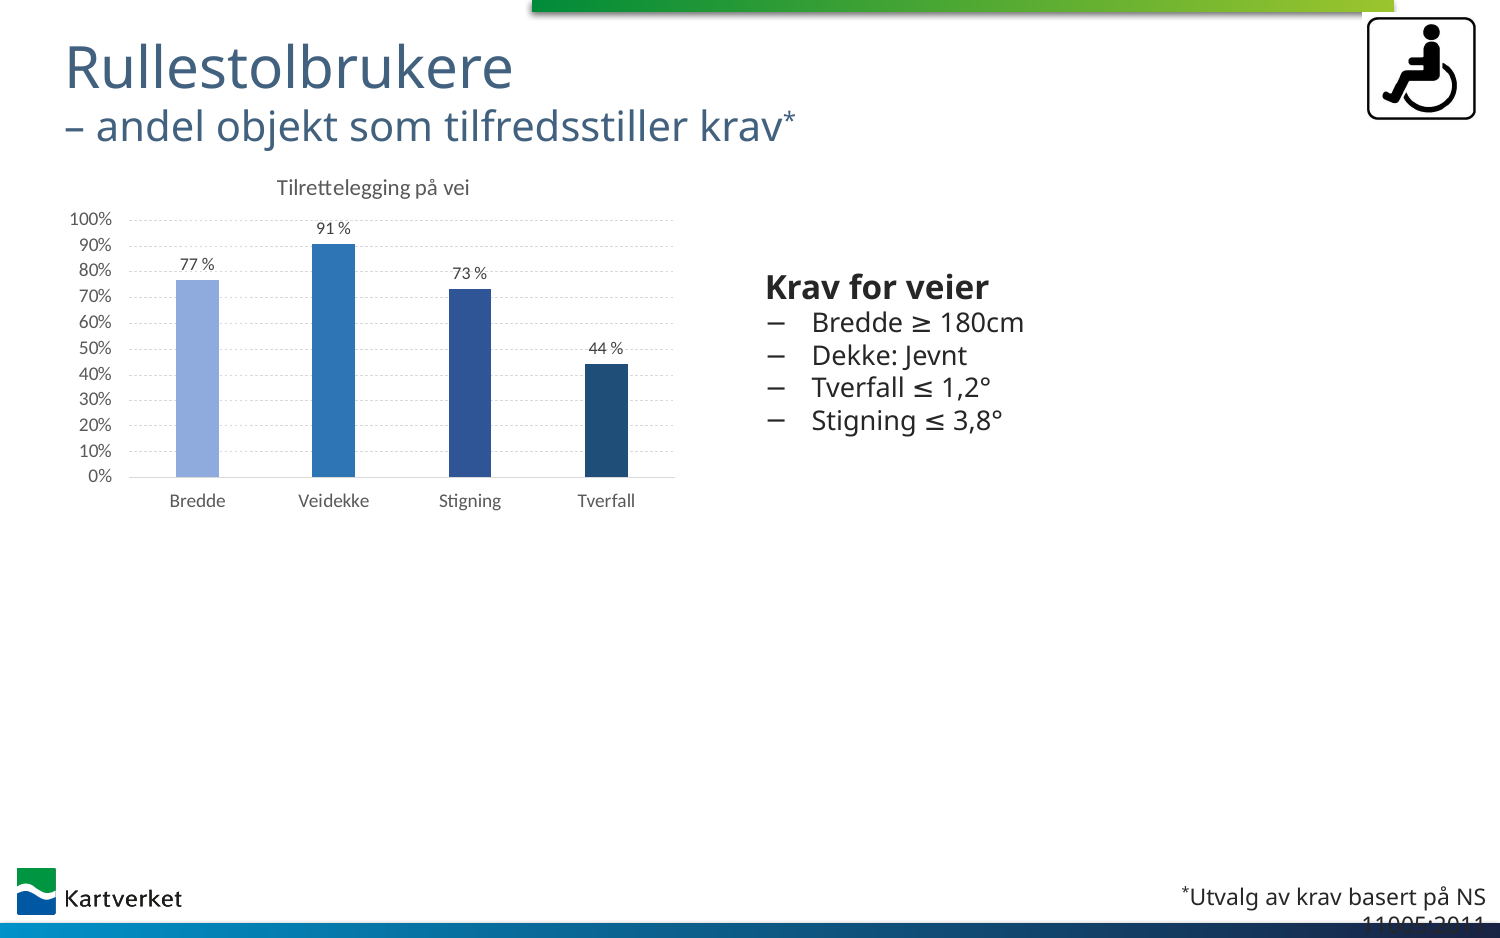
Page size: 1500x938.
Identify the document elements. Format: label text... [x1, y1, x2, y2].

text_box *Utvalg av krav basert på NS 11005:2011 [1068, 873, 1500, 938]
text_box Rullestolbrukere – andel objekt som tilfredsstiller krav* [49, 25, 1431, 158]
text_box Krav for veier Bredde ≥ 180cm Dekke: Jevnt Tverfall ≤ 1,2° Stigning ≤ 3,8° [750, 258, 1234, 444]
picture [1362, 12, 1481, 126]
picture [62, 166, 685, 519]
